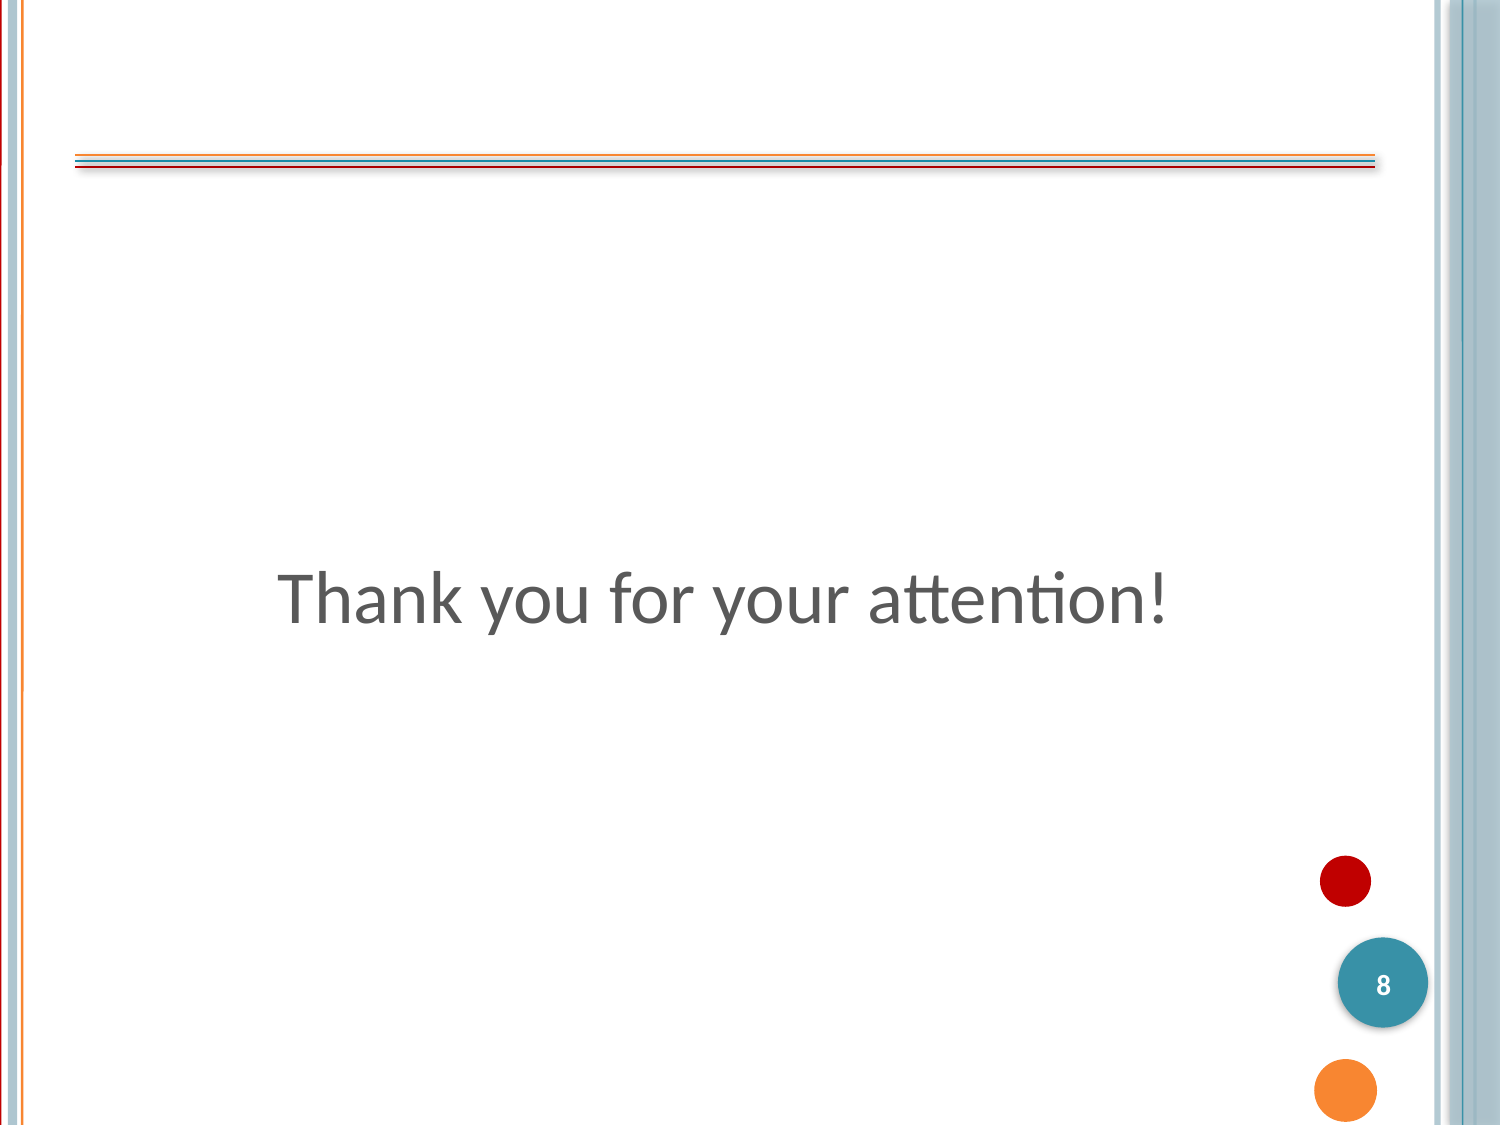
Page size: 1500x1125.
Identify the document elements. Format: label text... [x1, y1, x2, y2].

slide_number 8 [1333, 940, 1434, 1026]
list Thank you for your attention! [74, 196, 1376, 1063]
